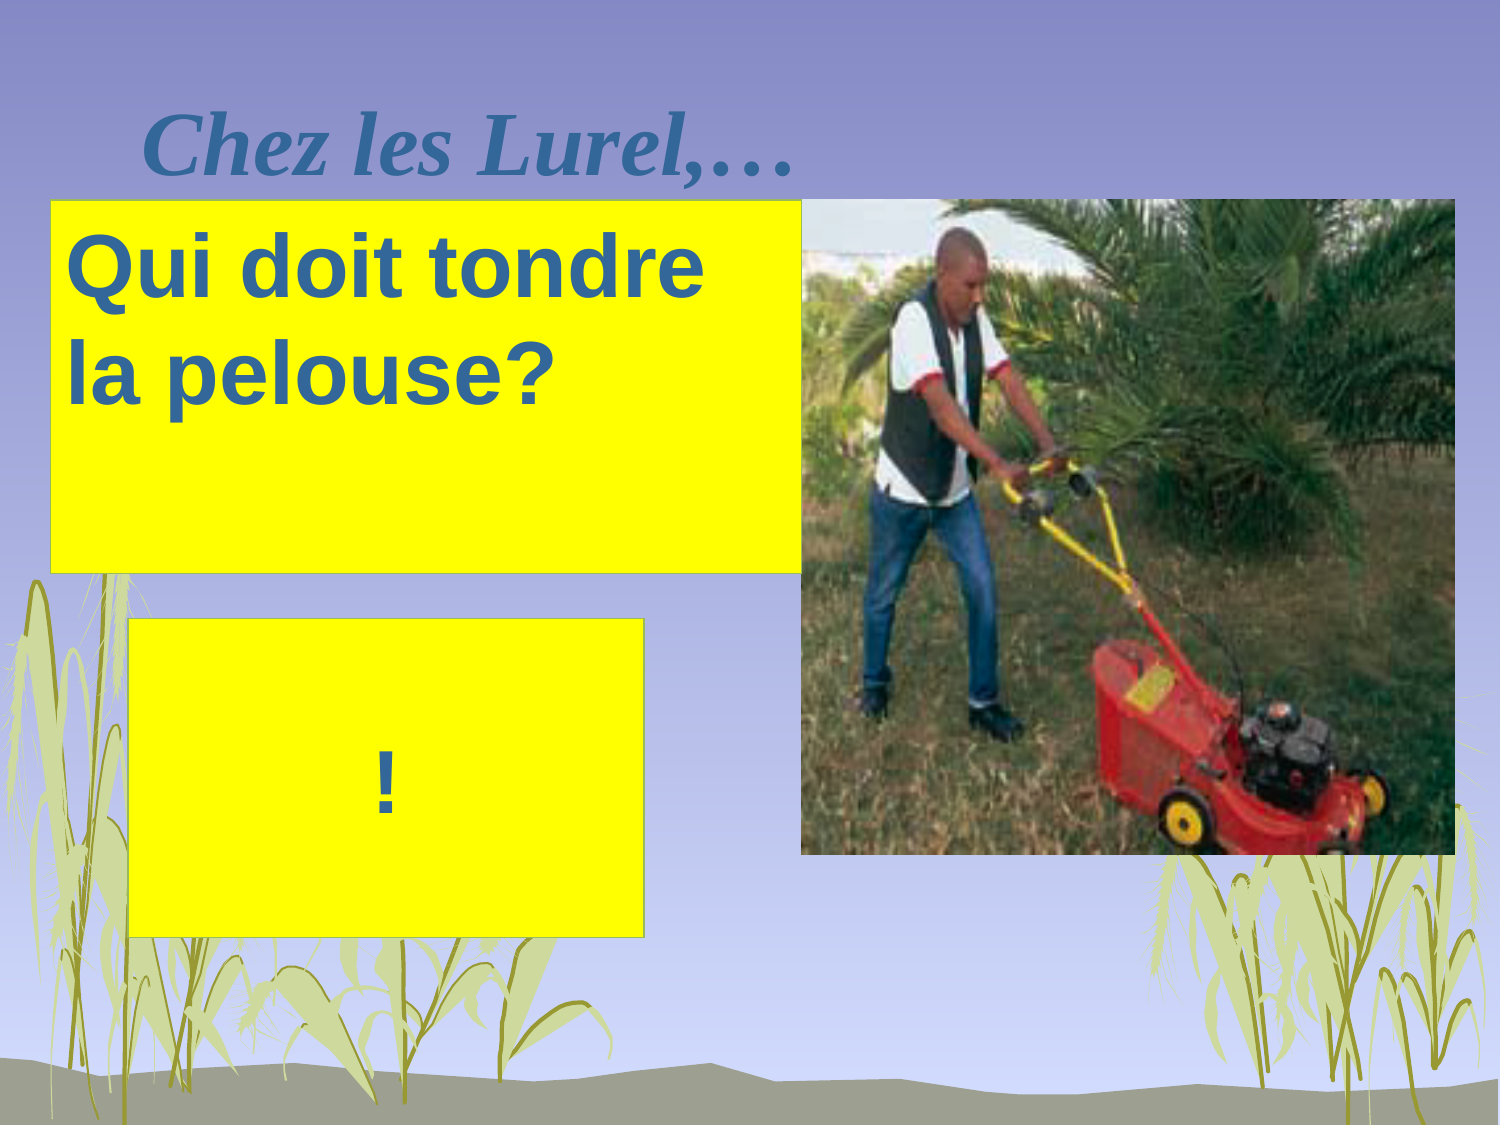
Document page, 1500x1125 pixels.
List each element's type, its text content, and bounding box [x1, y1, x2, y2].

subtitle ! [127, 618, 645, 938]
text_box Qui doit tondre la pelouse? [50, 199, 800, 574]
picture [801, 199, 1456, 856]
title Chez les Lurel,… [126, 37, 1371, 199]
